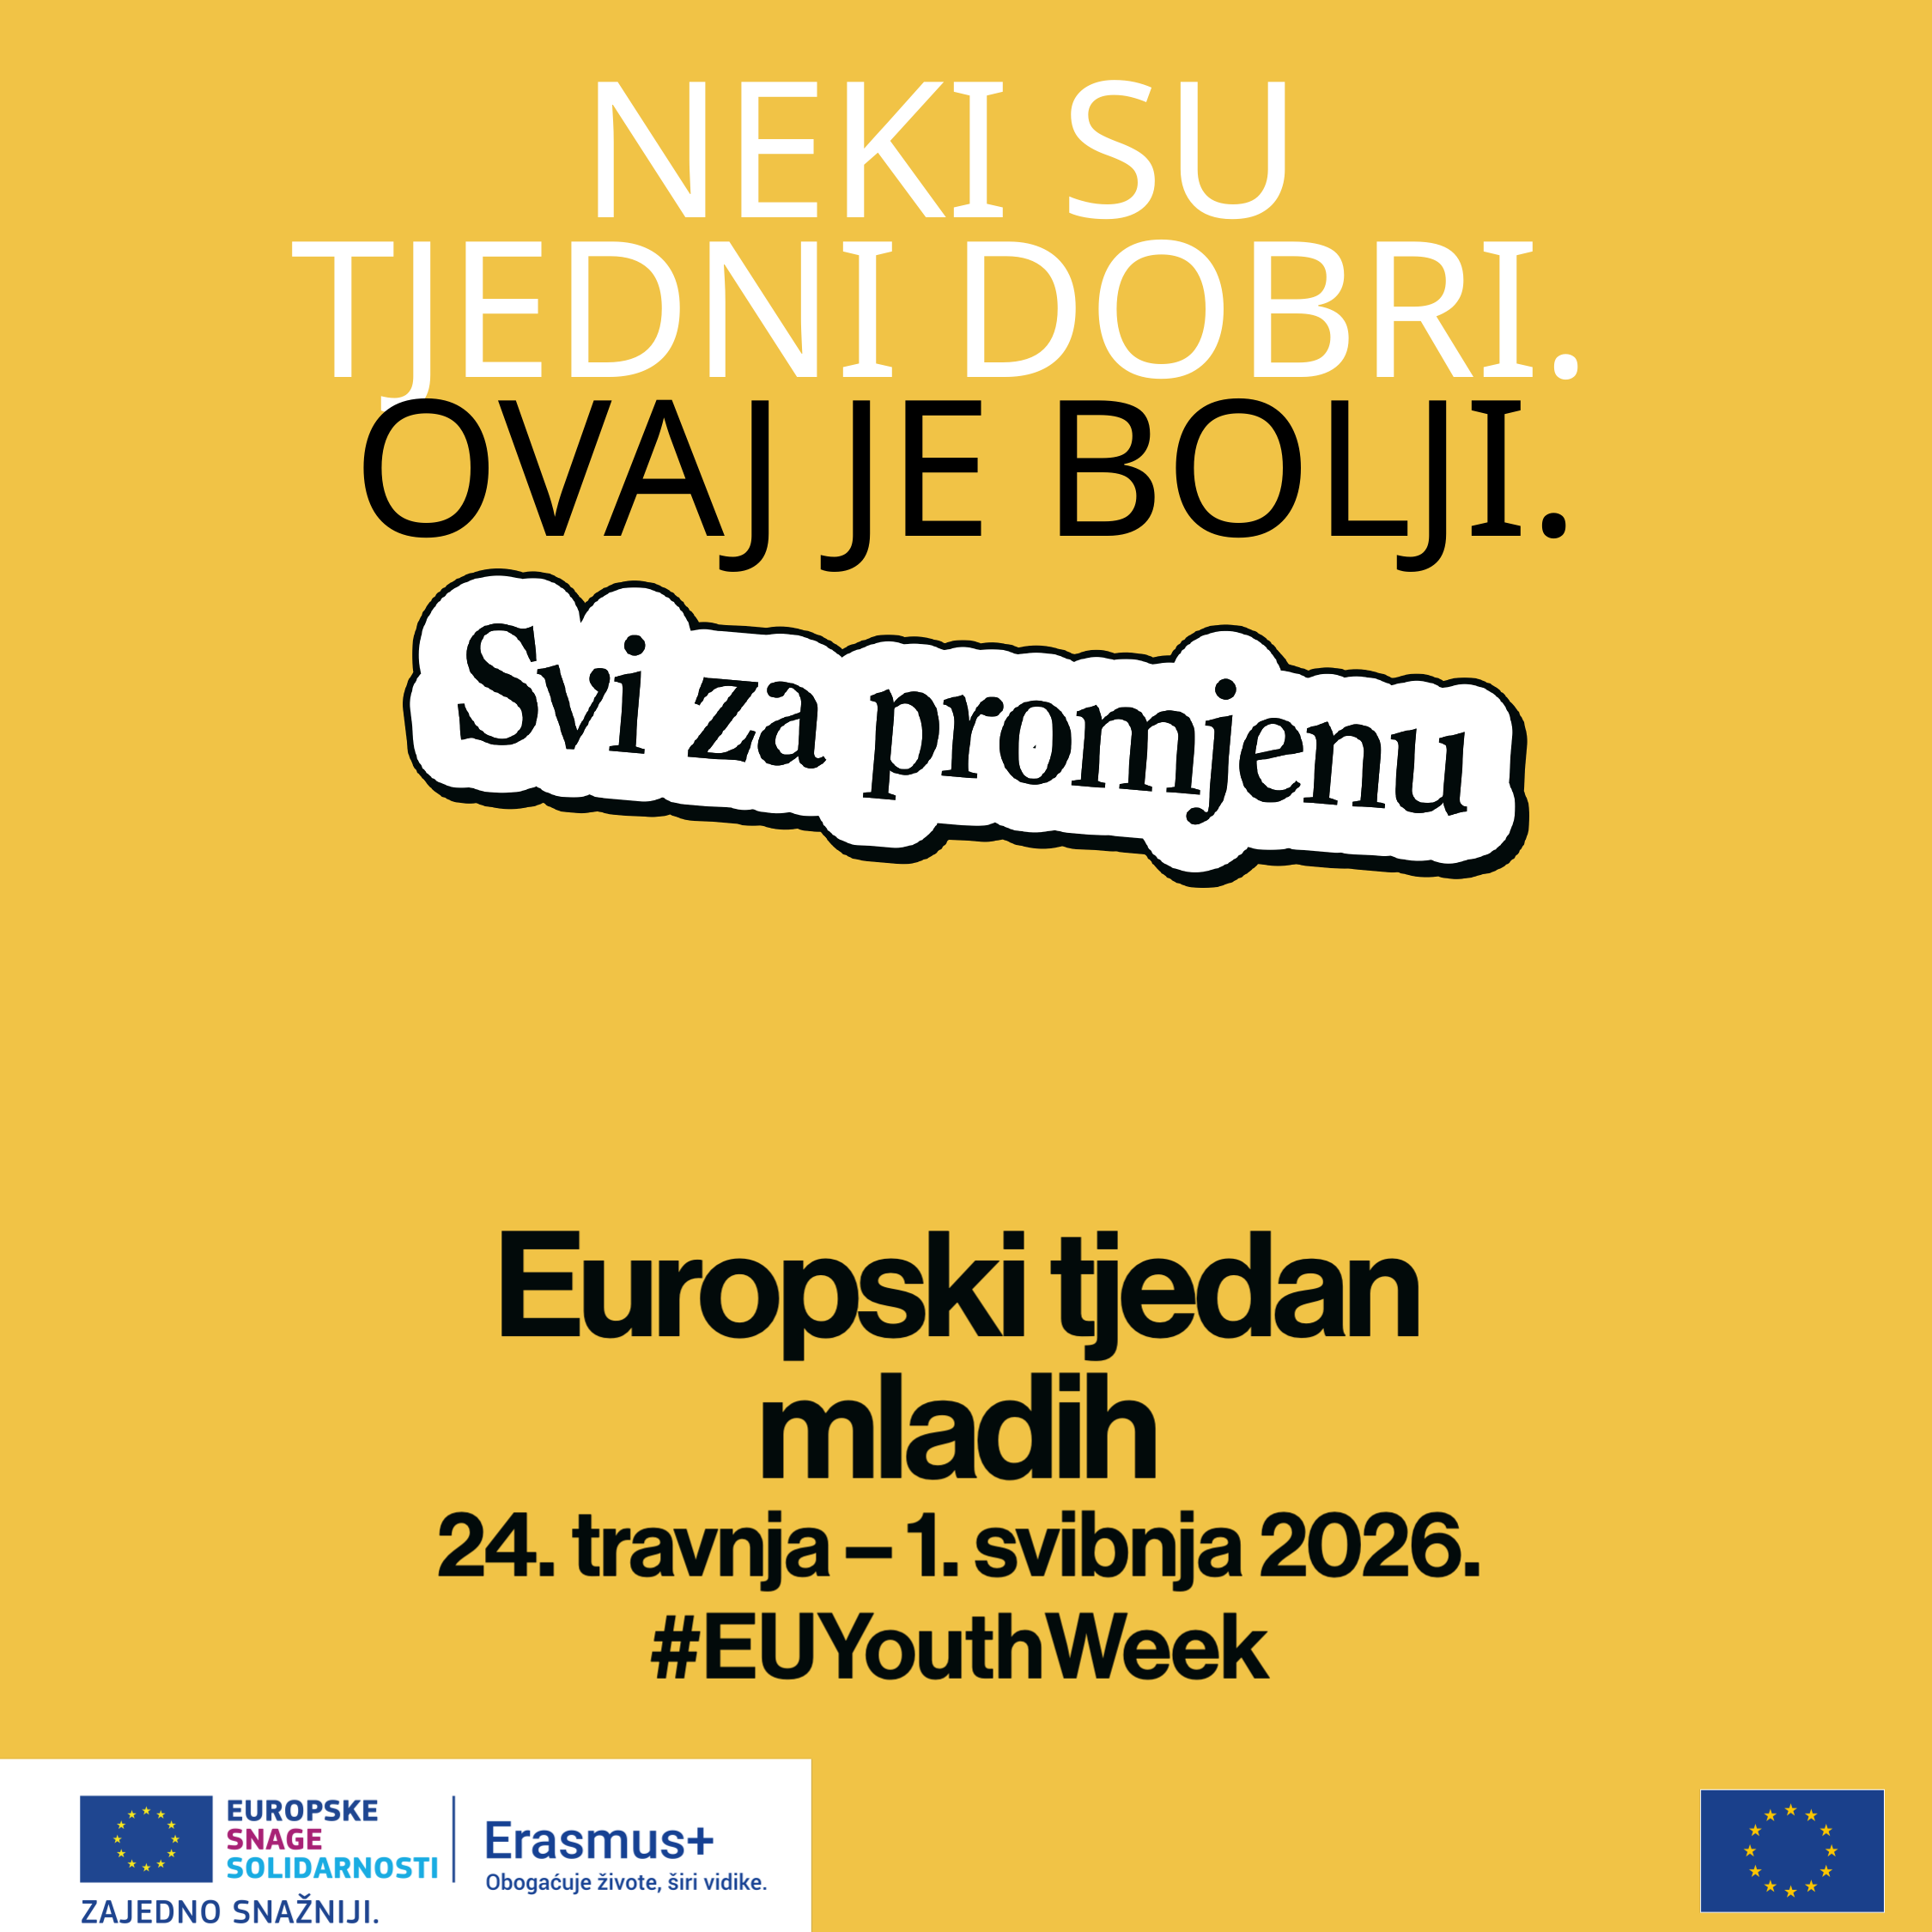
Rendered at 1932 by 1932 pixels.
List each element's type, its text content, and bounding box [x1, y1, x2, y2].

text_box NEKI SU TJEDNI DOBRI. OVAJ JE BOLJI. [286, 86, 1646, 573]
picture [0, 1210, 1885, 1932]
picture [403, 568, 1529, 888]
